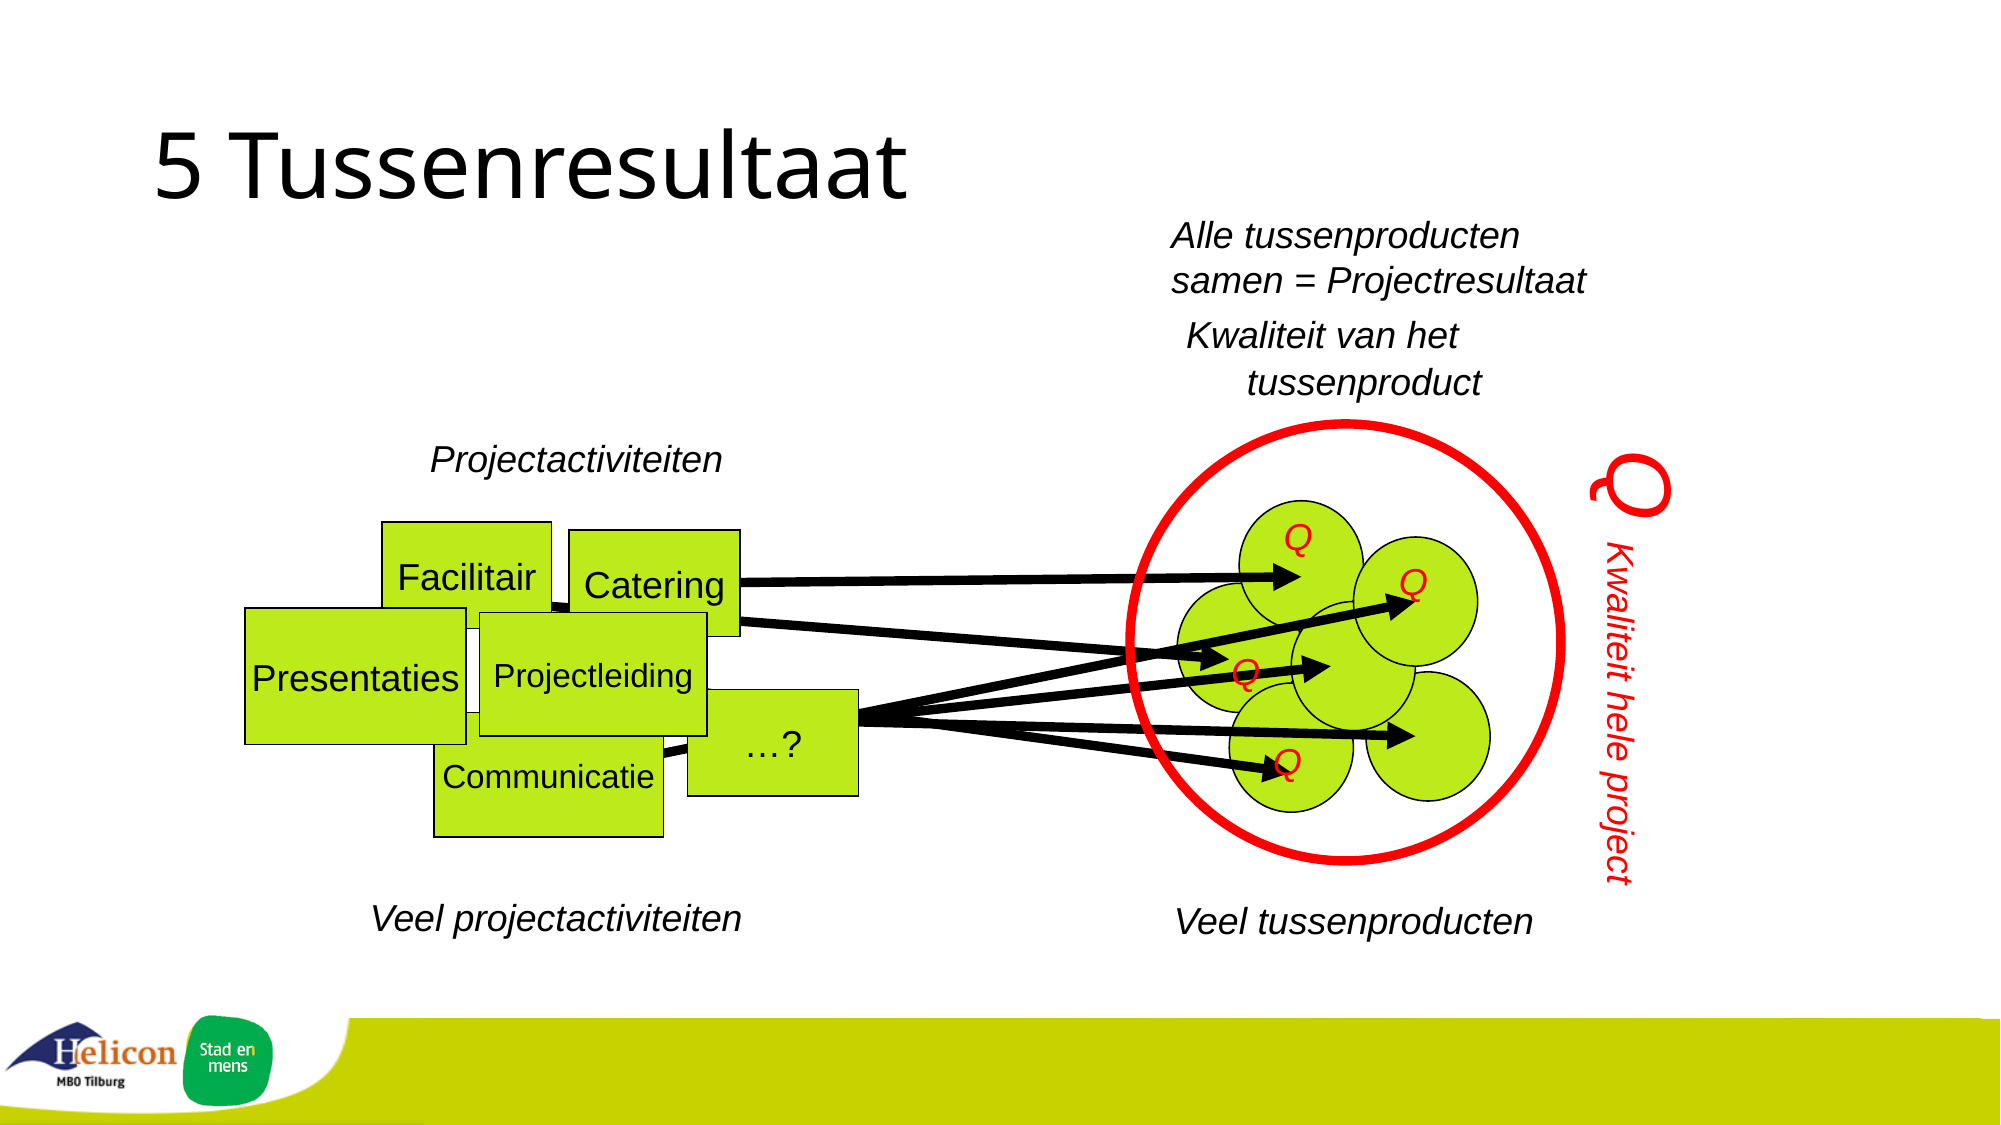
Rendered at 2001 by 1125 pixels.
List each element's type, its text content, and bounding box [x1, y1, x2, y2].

text_box Veel tussenproducten [1158, 889, 1550, 950]
text_box Veel projectactiviteiten [354, 886, 799, 947]
text_box [1129, 423, 1561, 861]
text_box …? [687, 689, 859, 796]
text_box Q Q Q Q [1215, 505, 1444, 791]
text_box Catering [568, 530, 741, 637]
text_box Presentaties [245, 607, 467, 745]
text_box Facilitair [382, 522, 552, 629]
text_box Kwaliteit van het [1171, 303, 1485, 364]
text_box Projectleiding [479, 612, 708, 736]
picture [0, 1013, 424, 1125]
text_box Communicatie [434, 712, 664, 837]
text_box Alle tussenproducten samen = Projectresultaat [1156, 203, 1602, 309]
title 5 Tussenresultaat [137, 59, 1863, 278]
text_box tussenproduct [1231, 350, 1498, 411]
text_box Projectactiviteiten [414, 427, 739, 488]
text_box Q Kwaliteit hele project [1573, 441, 1715, 925]
